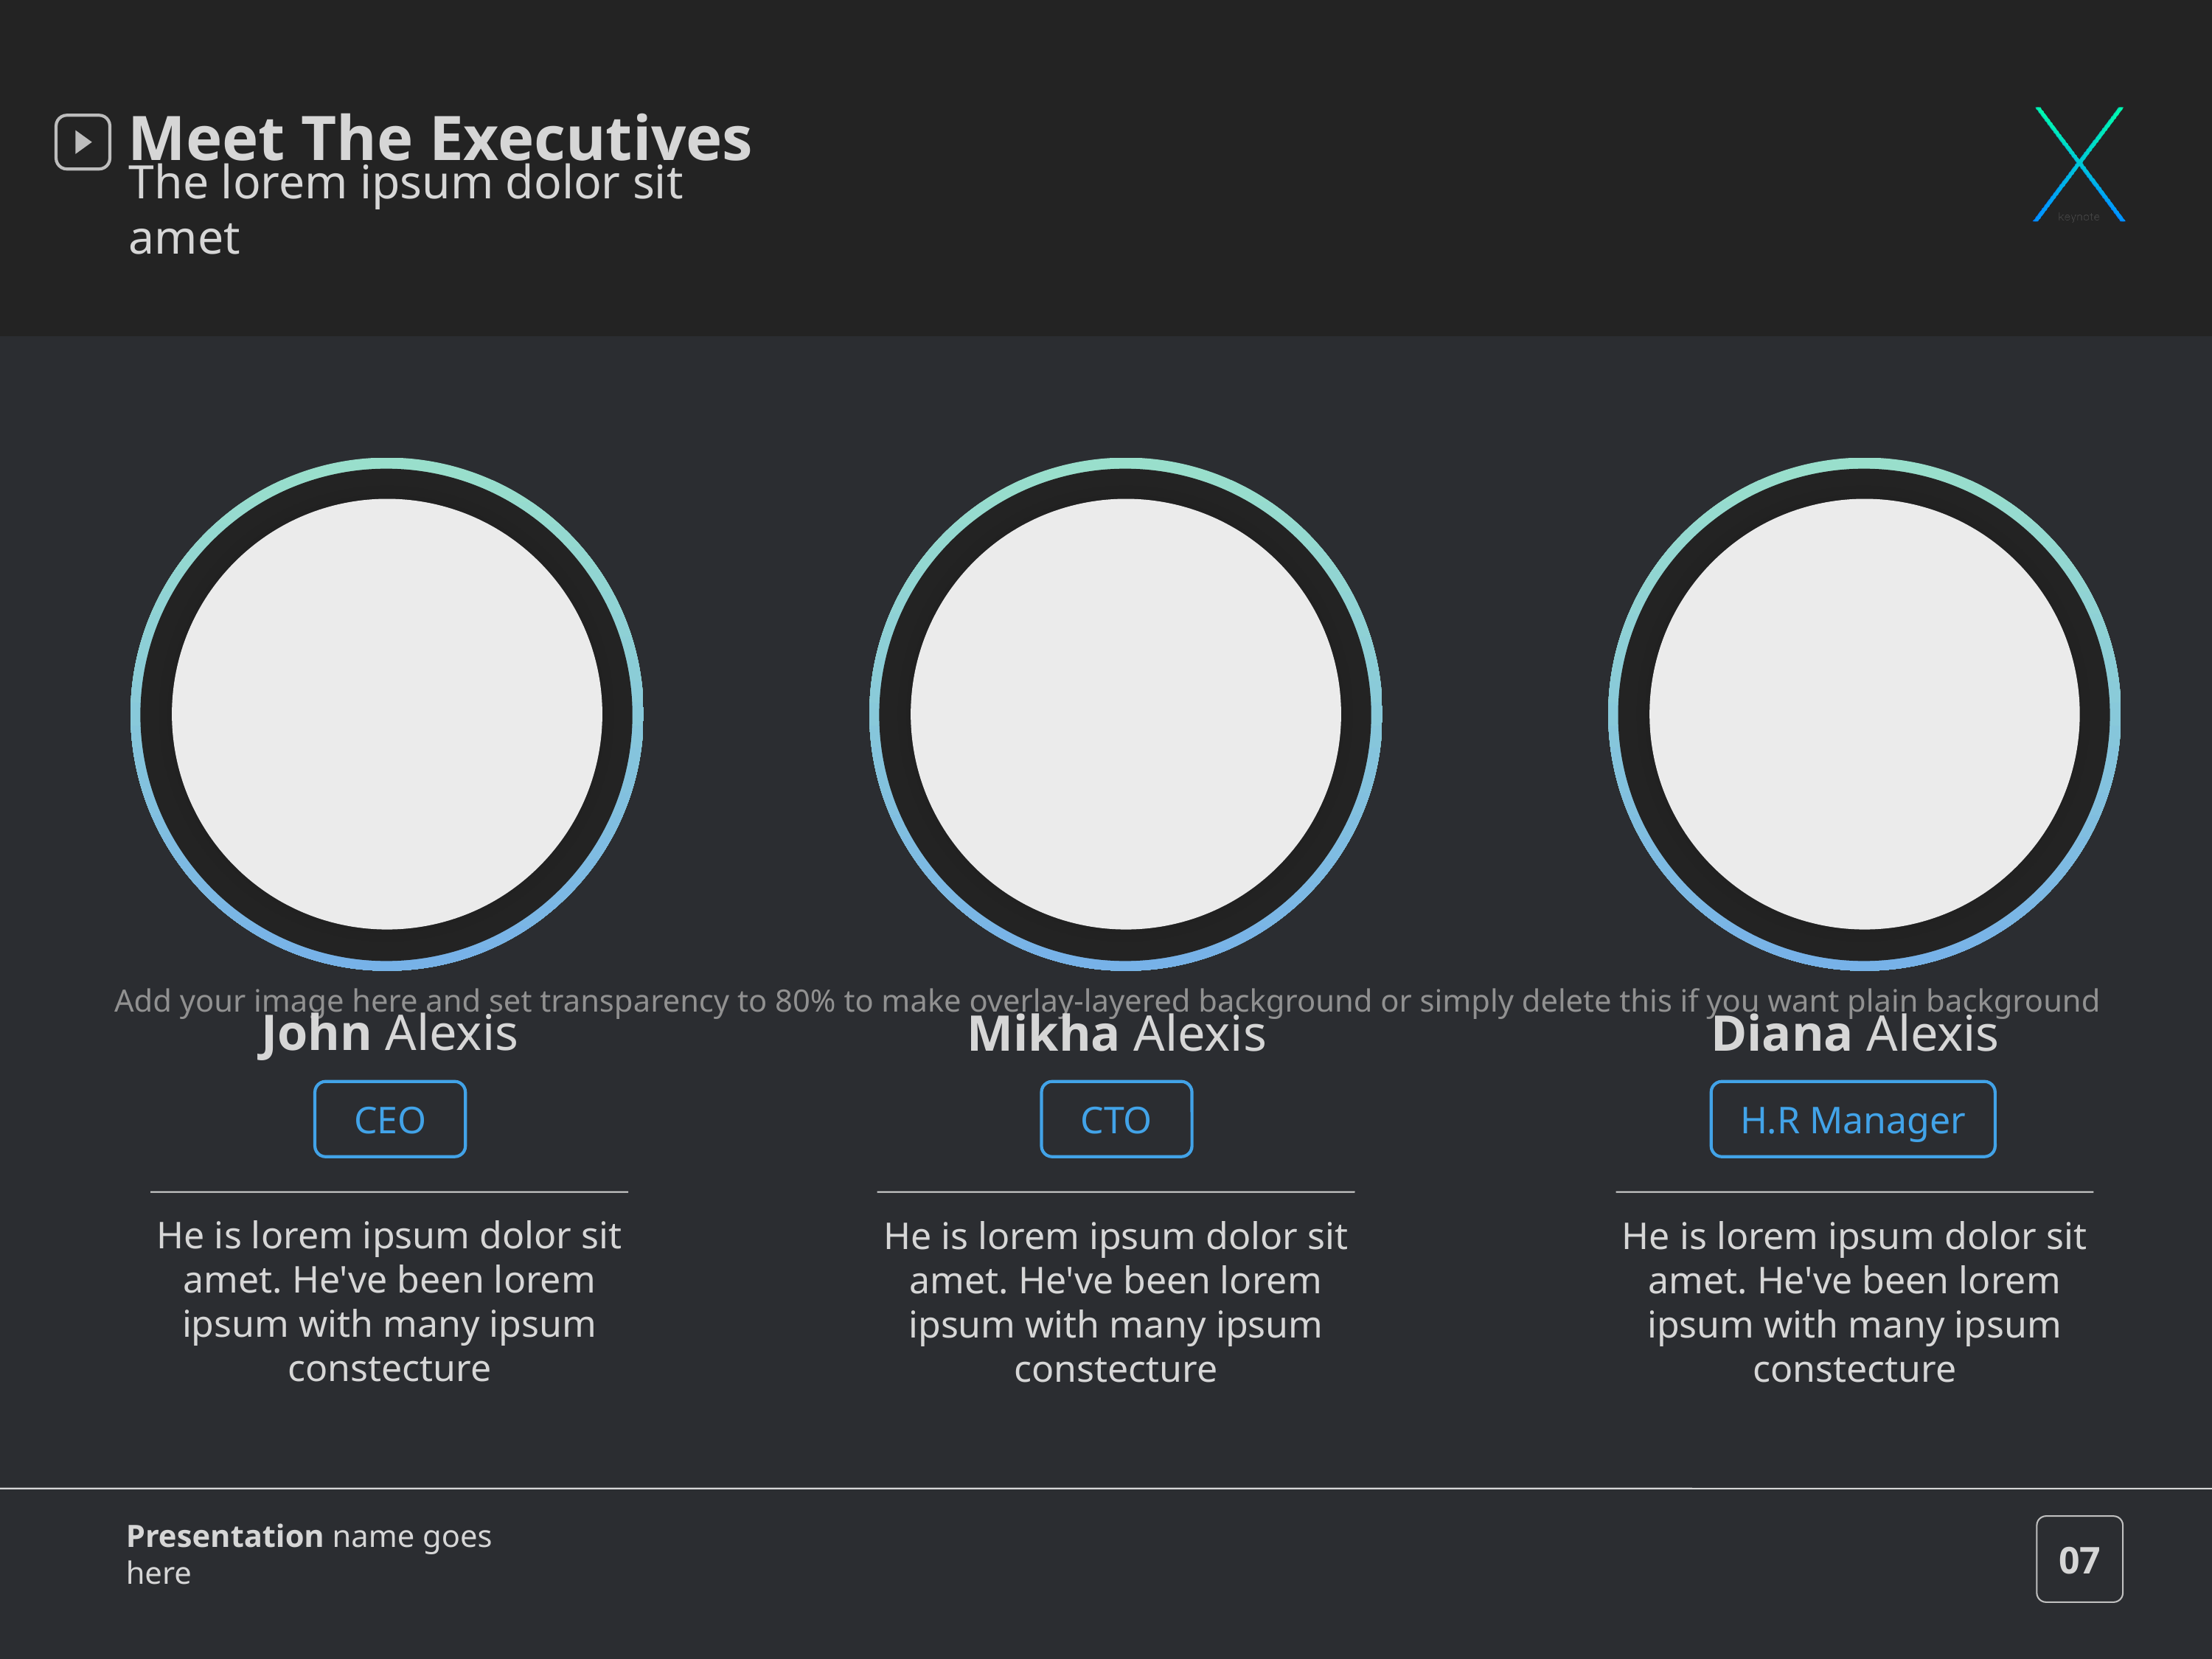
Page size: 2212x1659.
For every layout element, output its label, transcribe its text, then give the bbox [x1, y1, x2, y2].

text_box He is lorem ipsum dolor sit amet. He've been lorem ipsum with many ipsum constecture [141, 1192, 638, 1408]
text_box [869, 457, 1383, 971]
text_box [130, 457, 644, 971]
picture [2032, 107, 2126, 223]
text_box John Alexis [251, 991, 529, 1071]
text_box Meet The Executives [122, 87, 763, 185]
text_box CTO [1041, 1081, 1192, 1157]
text_box H.R Manager [1711, 1081, 1995, 1157]
text_box He is lorem ipsum dolor sit amet. He've been lorem ipsum with many ipsum constecture [868, 1193, 1364, 1409]
text_box 07 [2051, 1527, 2108, 1591]
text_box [1607, 457, 2121, 971]
text_box The lorem ipsum dolor sit amet [122, 170, 785, 246]
text_box Mikha Alexis [957, 992, 1276, 1071]
text_box Diana Alexis [1701, 992, 2009, 1071]
text_box He is lorem ipsum dolor sit amet. He've been lorem ipsum with many ipsum constecture [1607, 1193, 2103, 1409]
text_box CEO [315, 1081, 466, 1157]
